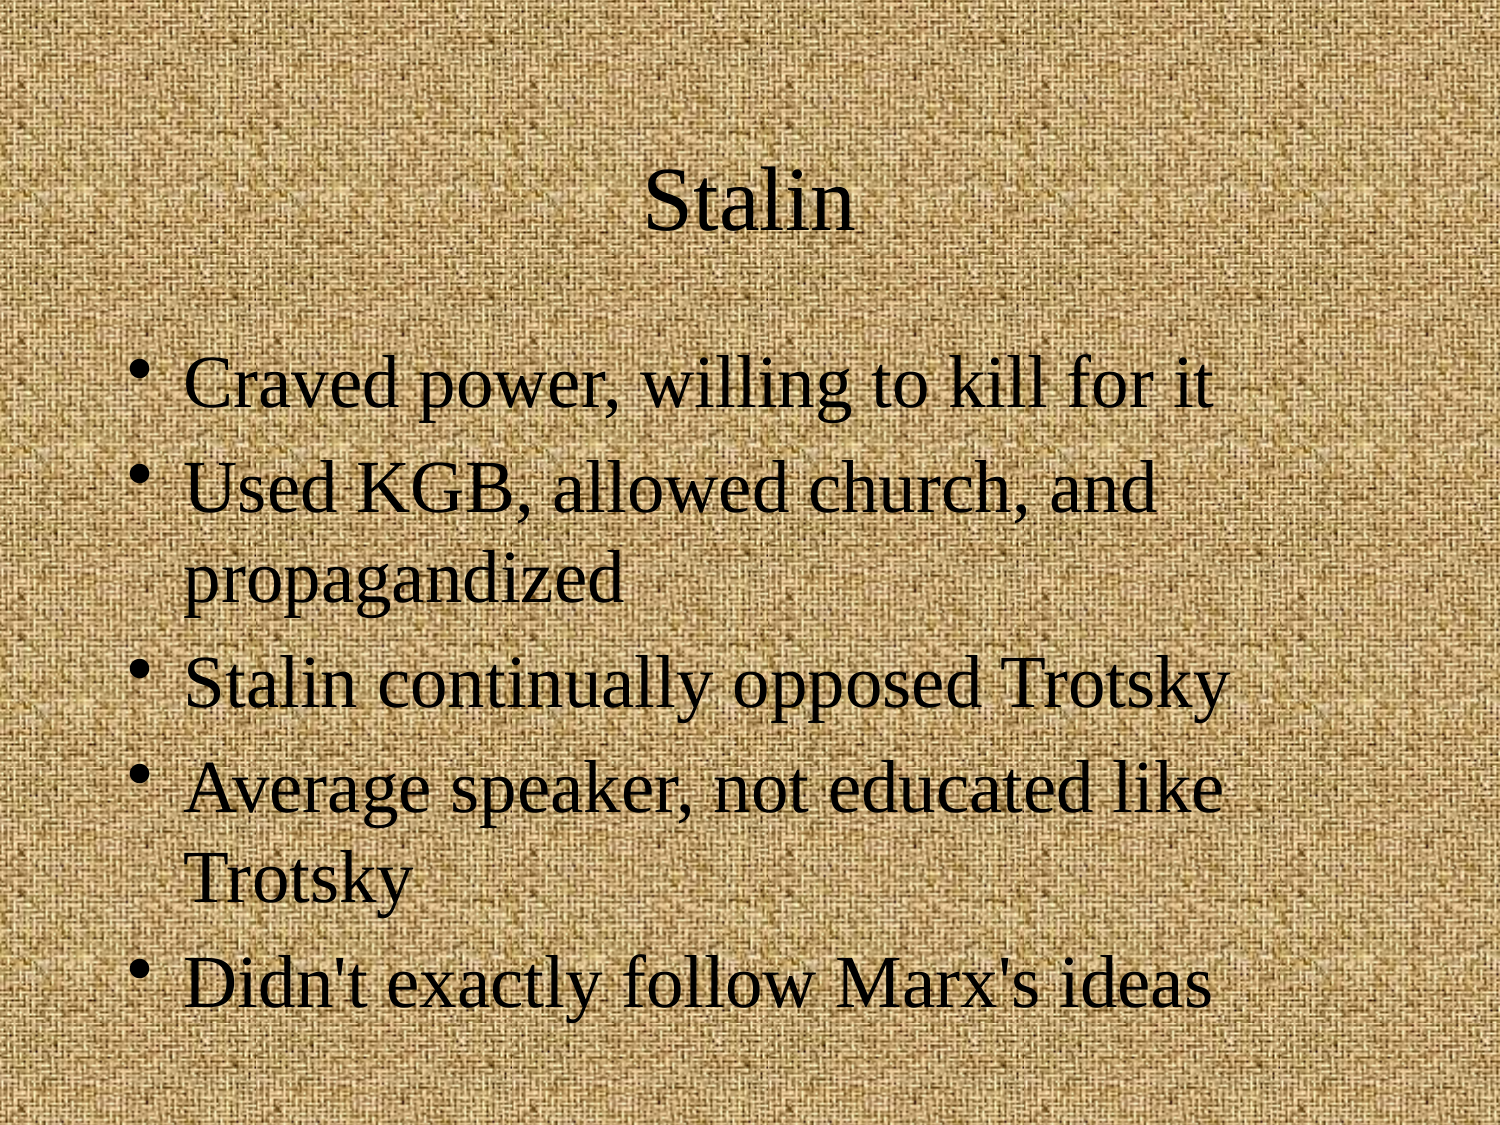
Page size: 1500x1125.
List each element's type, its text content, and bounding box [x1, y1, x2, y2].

list Craved power, willing to kill for it Used KGB, allowed church, and propagandized Stalin continually opposed Trotsky Average speaker, not educated like Trotsky Didn't exactly follow Marx's ideas [112, 324, 1388, 1001]
title Stalin [112, 99, 1388, 288]
picture [0, 0, 1500, 1125]
